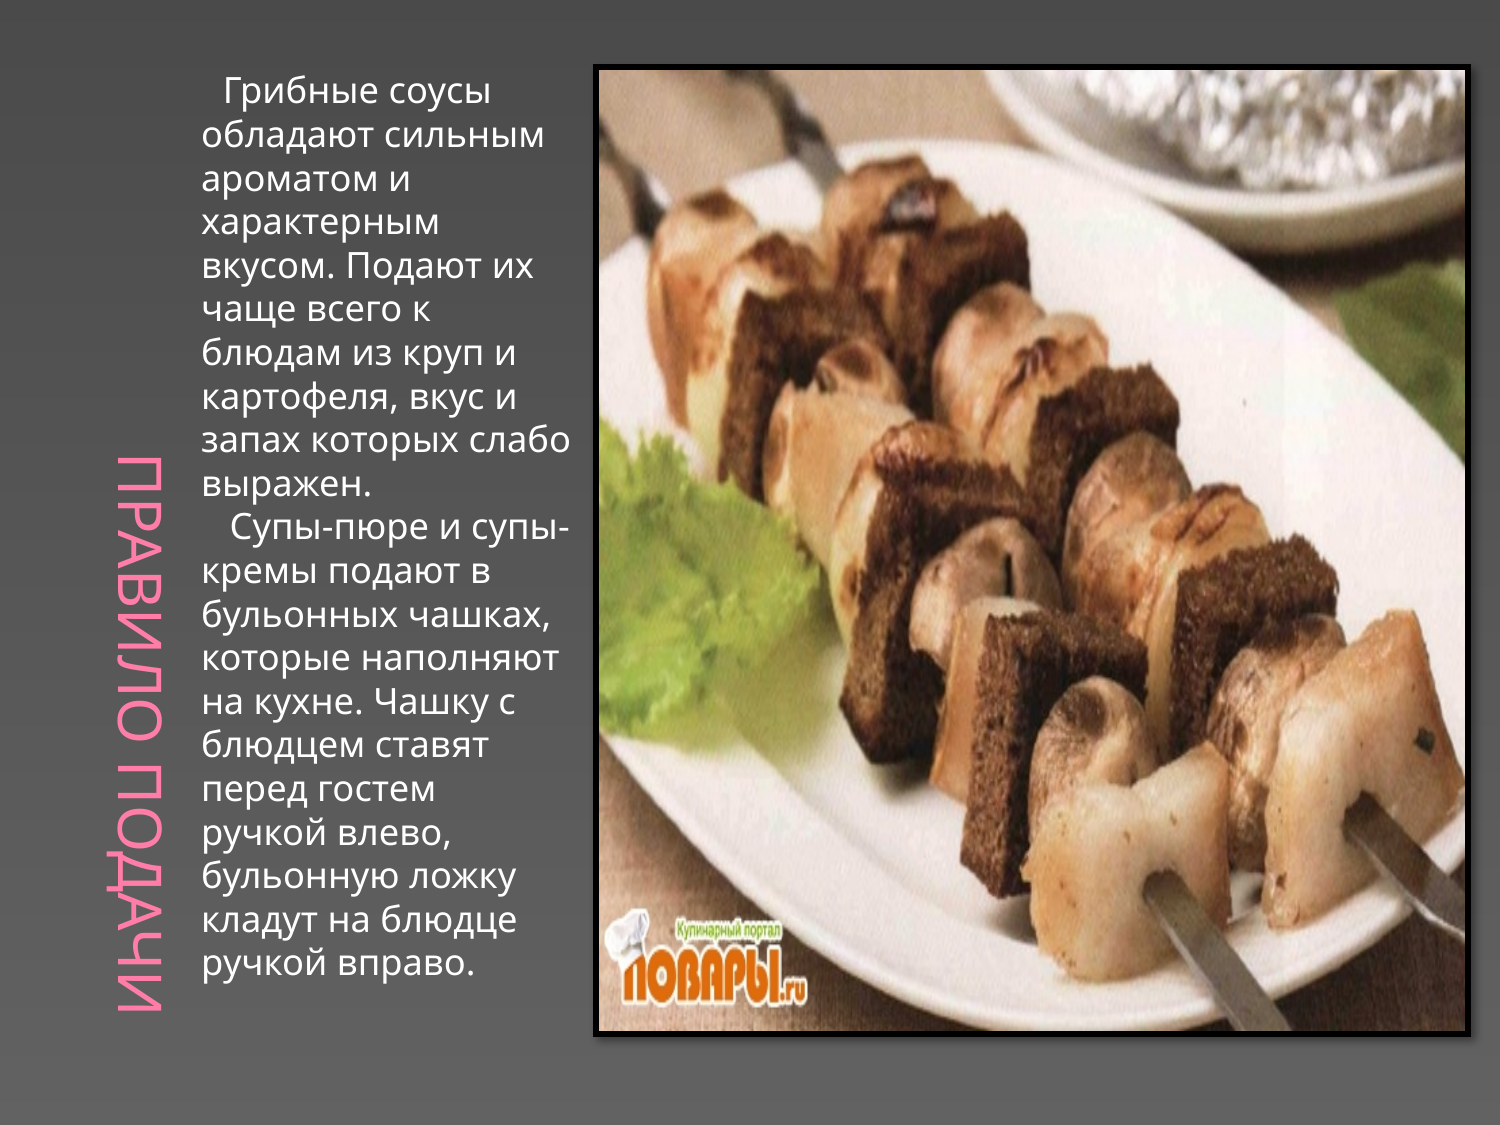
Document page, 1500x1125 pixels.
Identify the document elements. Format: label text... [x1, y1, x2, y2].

list Грибные соусы обладают сильным ароматом и характерным вкусом. Подают их чаще всего к блюдам из круп и картофеля, вкус и запах которых слабо выражен. Супы-пюре и супы-кремы подают в бульонных чашках, которые наполняют на кухне. Чашку с блюдцем ставят перед гостем ручкой влево, бульонную ложку кладут на блюдце ручкой вправо. [186, 60, 587, 1036]
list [598, 70, 1465, 1032]
title Правило подачи [36, 60, 186, 1036]
